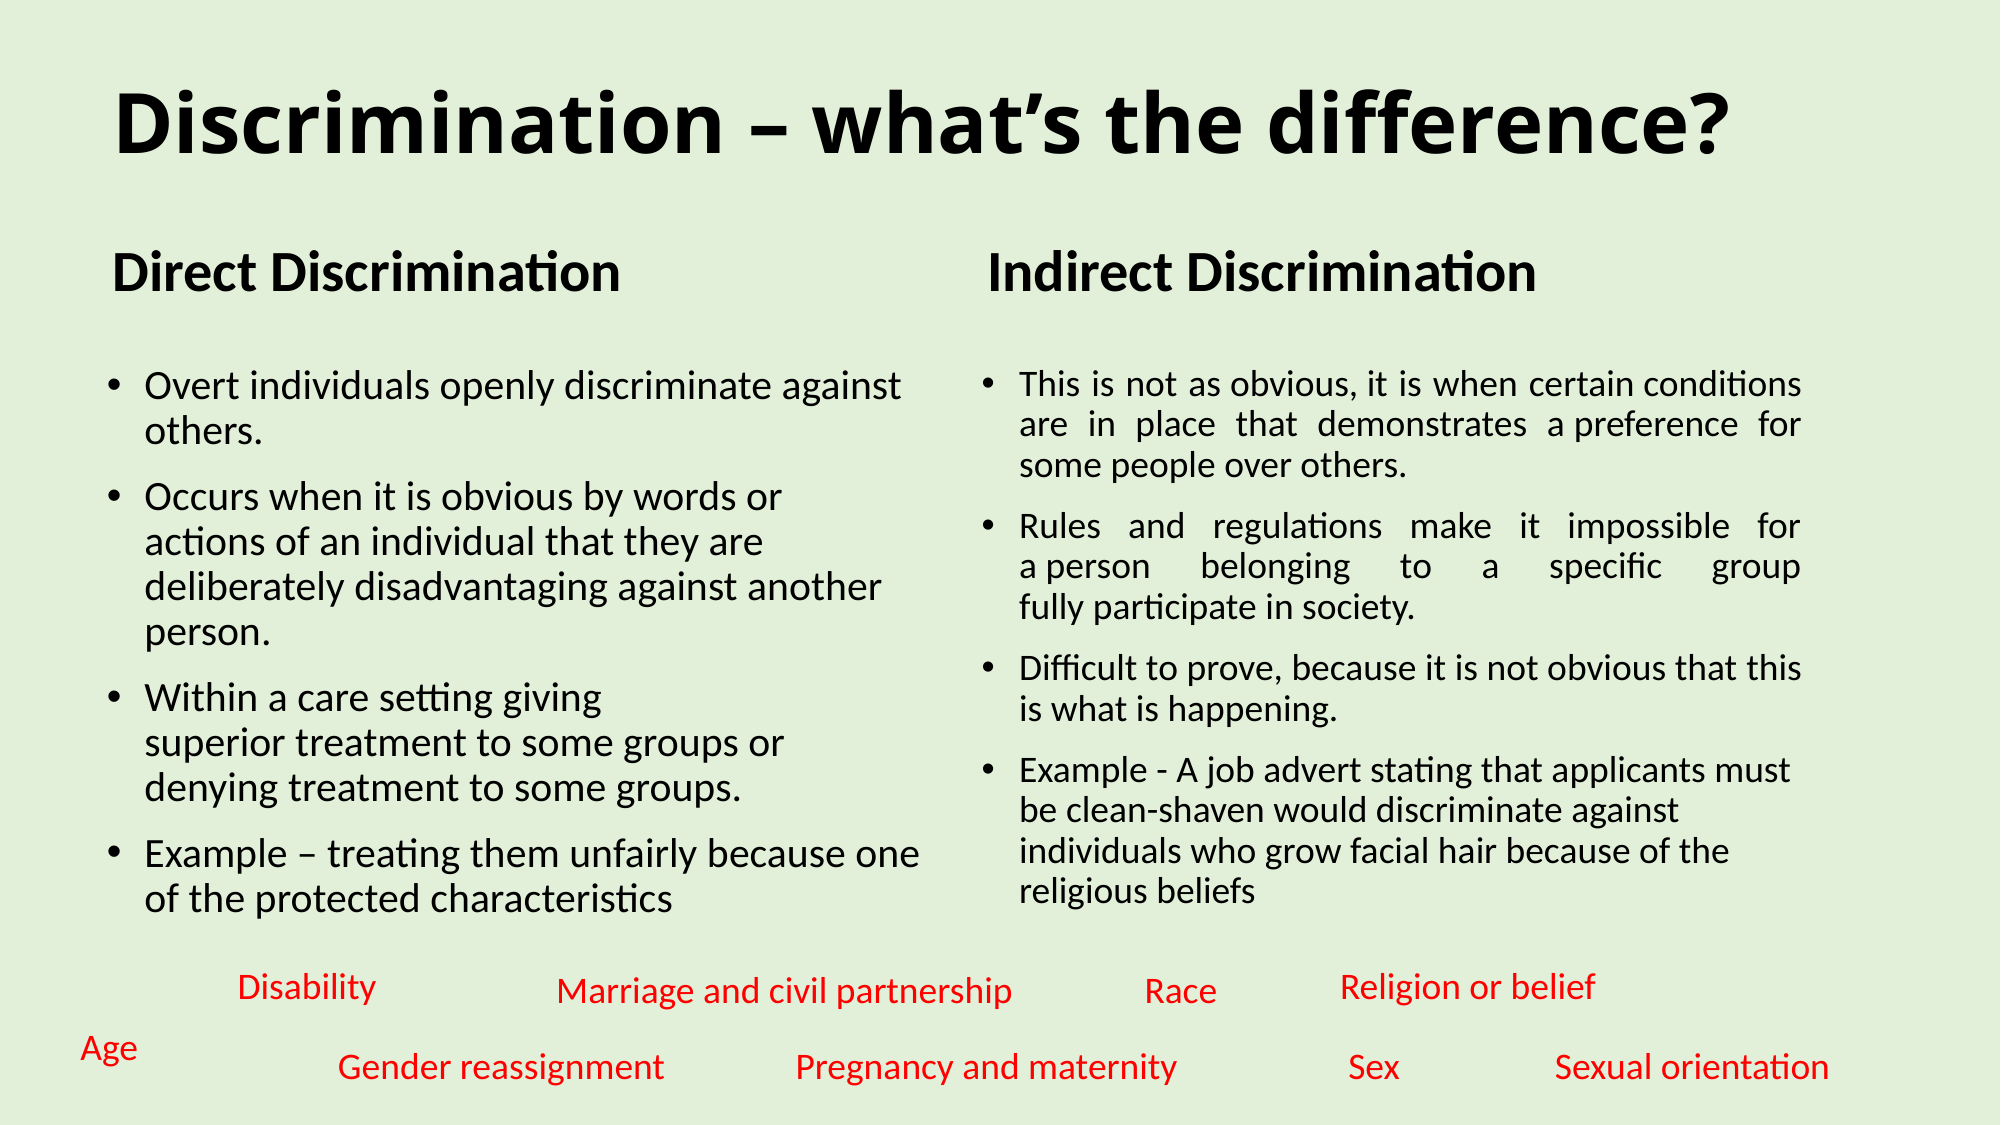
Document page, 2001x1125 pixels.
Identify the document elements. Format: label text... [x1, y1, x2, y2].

text_box Sex [1196, 1034, 1515, 1095]
list This is not as obvious, it is when certain conditions are in place that demonstrates a preference for some people over others. ​ Rules and regulations make it impossible for a person belonging to a specific group fully participate in society.​ Difficult to prove, because it is not obvious that this is what is happening. Example - A job advert stating that applicants must be clean-shaven would discriminate against individuals who grow facial hair because of the religious beliefs [966, 356, 1817, 961]
title Discrimination – what’s the difference? [97, 18, 1823, 236]
text_box Race [1051, 958, 1311, 1019]
text_box Pregnancy and maternity [747, 1034, 1196, 1095]
text_box Gender reassignment [307, 1034, 696, 1095]
list Direct Discrimination [97, 234, 944, 325]
list Overt individuals openly discriminate against others.​ Occurs when it is obvious by words or actions of an individual that they are deliberately disadvantaging against another person.​ Within a care setting giving superior treatment to some groups or denying treatment to some groups. Example – treating them unfairly because one of the protected characteristics [91, 356, 938, 961]
text_box Religion or belief [1290, 954, 1646, 1015]
text_box Age [10, 1015, 209, 1076]
text_box Marriage and civil partnership [514, 958, 1051, 1019]
text_box Sexual orientation [1515, 1034, 1871, 1095]
text_box Disability [208, 955, 407, 1015]
list Indirect Discrimination [972, 234, 1823, 325]
